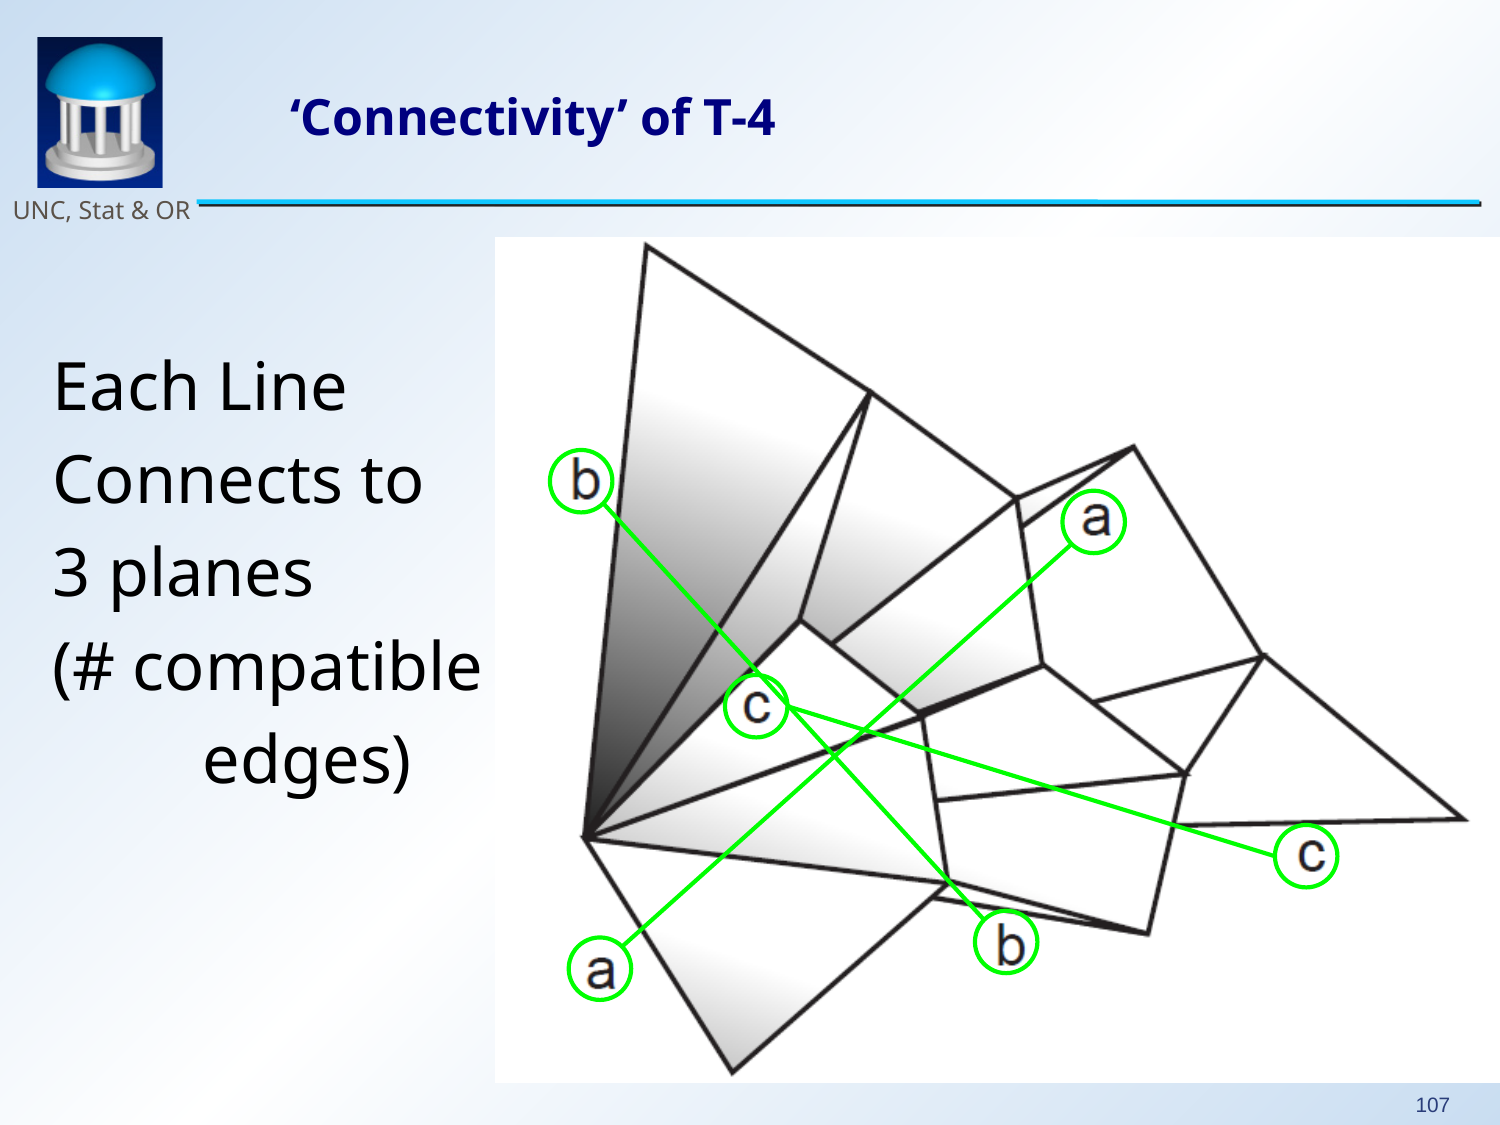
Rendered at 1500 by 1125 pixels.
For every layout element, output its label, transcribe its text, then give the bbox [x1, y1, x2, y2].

picture [495, 237, 1500, 1083]
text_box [621, 543, 1072, 947]
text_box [1076, 705, 1276, 857]
list Each Line Connects to 3 planes (# compatible edges) [37, 242, 489, 1026]
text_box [603, 503, 985, 921]
title ‘Connectivity’ of T-4 [274, 74, 1448, 156]
